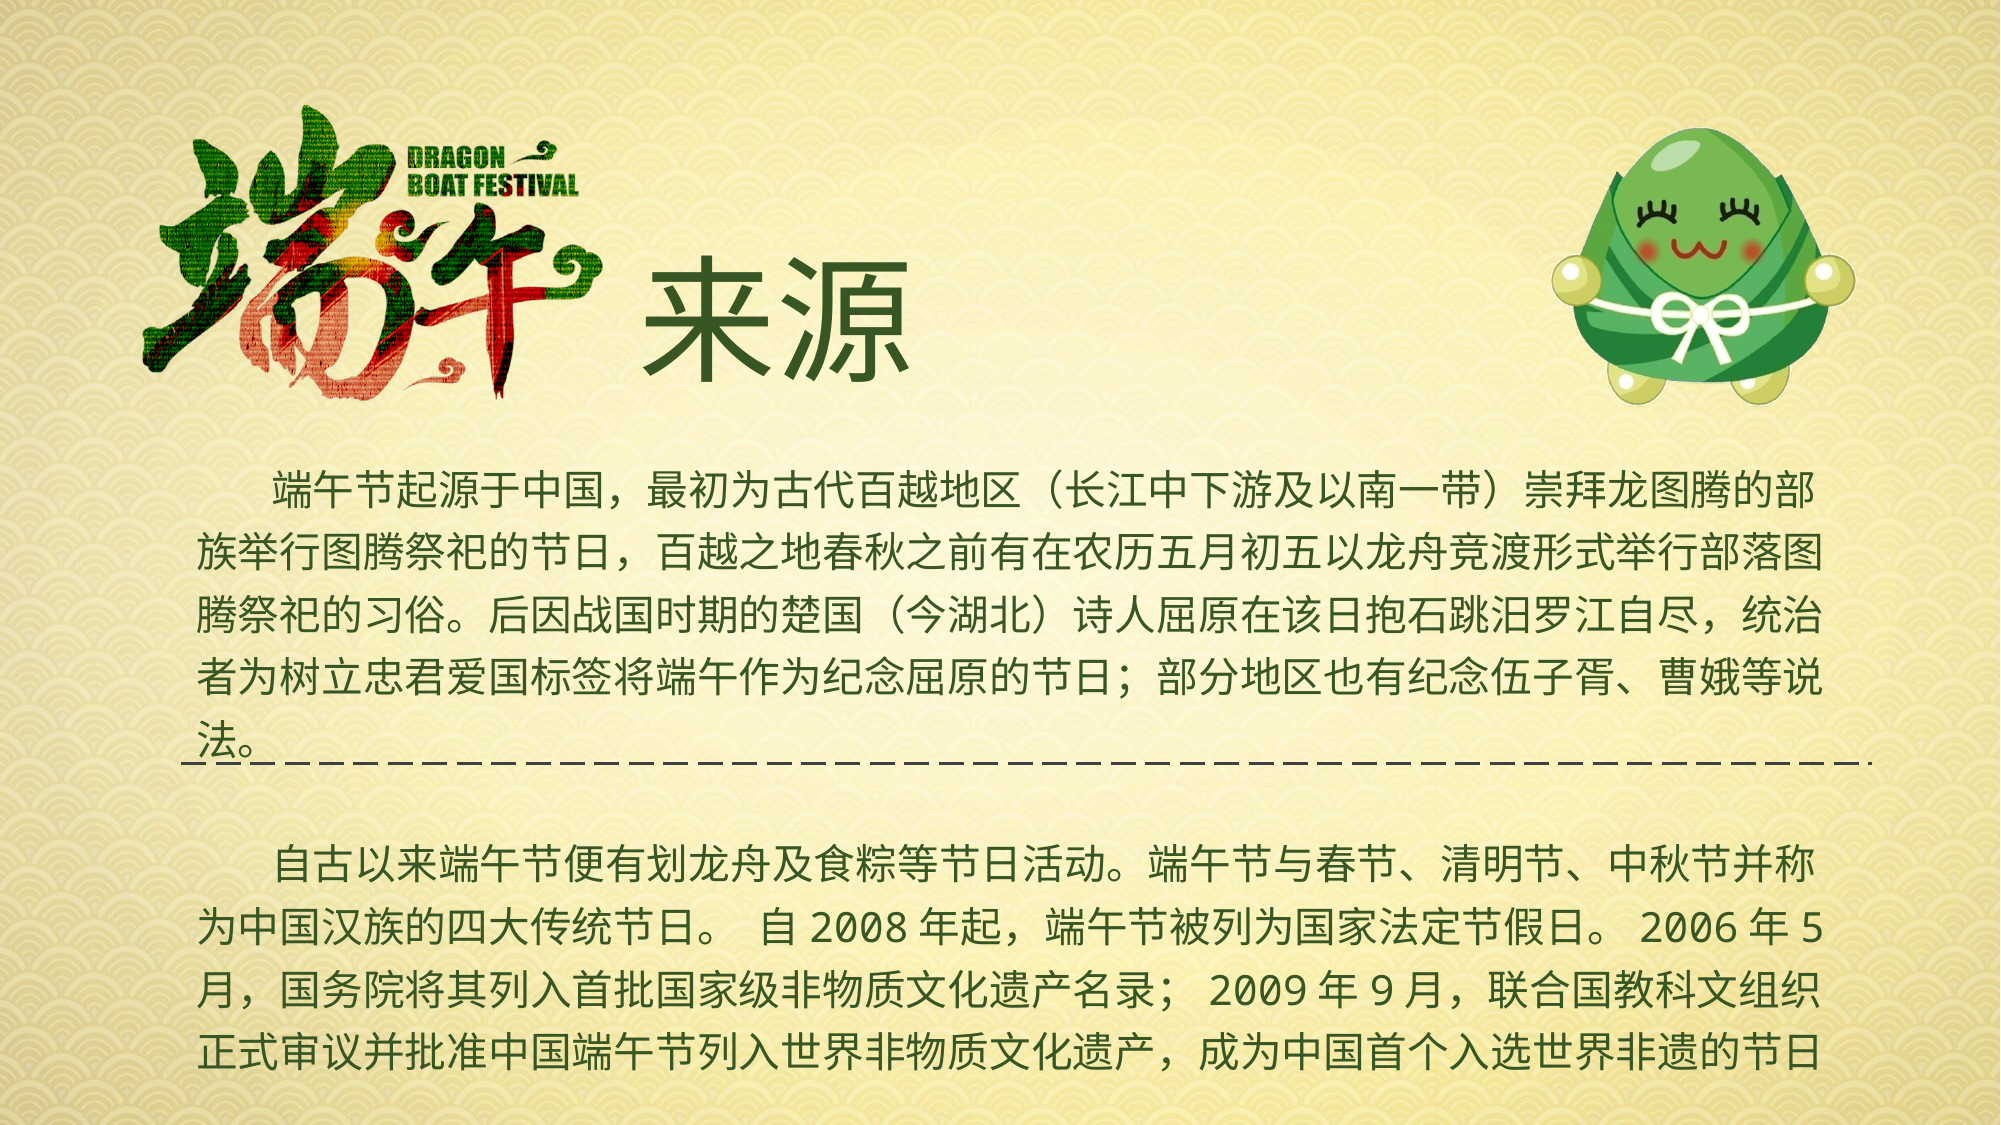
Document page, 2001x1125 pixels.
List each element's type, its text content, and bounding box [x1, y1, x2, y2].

text_box 端午节起源于中国，最初为古代百越地区（长江中下游及以南一带）崇拜龙图腾的部族举行图腾祭祀的节日，百越之地春秋之前有在农历五月初五以龙舟竞渡形式举行部落图腾祭祀的习俗。后因战国时期的楚国（今湖北）诗人屈原在该日抱石跳汨罗江自尽，统治者为树立忠君爱国标签将端午作为纪念屈原的节日；部分地区也有纪念伍子胥、曹娥等说法。 自古以来端午节便有划龙舟及食粽等节日活动。端午节与春节、清明节、中秋节并称为中国汉族的四大传统节日。 自2008年起，端午节被列为国家法定节假日。2006年5月，国务院将其列入首批国家级非物质文化遗产名录；2009年9月，联合国教科文组织正式审议并批准中国端午节列入世界非物质文化遗产，成为中国首个入选世界非遗的节日 [181, 443, 1872, 735]
text_box 端午节起源于中国，最初为古代百越地区（长江中下游及以南一带）崇拜龙图腾的部族举行图腾祭祀的节日，百越之地春秋之前有在农历五月初五以龙舟竞渡形式举行部落图腾祭祀的习俗。后因战国时期的楚国（今湖北）诗人屈原在该日抱石跳汨罗江自尽，统治者为树立忠君爱国标签将端午作为纪念屈原的节日；部分地区也有纪念伍子胥、曹娥等说法。 自古以来端午节便有划龙舟及食粽等节日活动。端午节与春节、清明节、中秋节并称为中国汉族的四大传统节日。 自2008年起，端午节被列为国家法定节假日。2006年5月，国务院将其列入首批国家级非物质文化遗产名录；2009年9月，联合国教科文组织正式审议并批准中国端午节列入世界非物质文化遗产，成为中国首个入选世界非遗的节日 [181, 736, 1872, 1084]
text_box 来源 [624, 226, 929, 407]
picture [0, 0, 2000, 1125]
